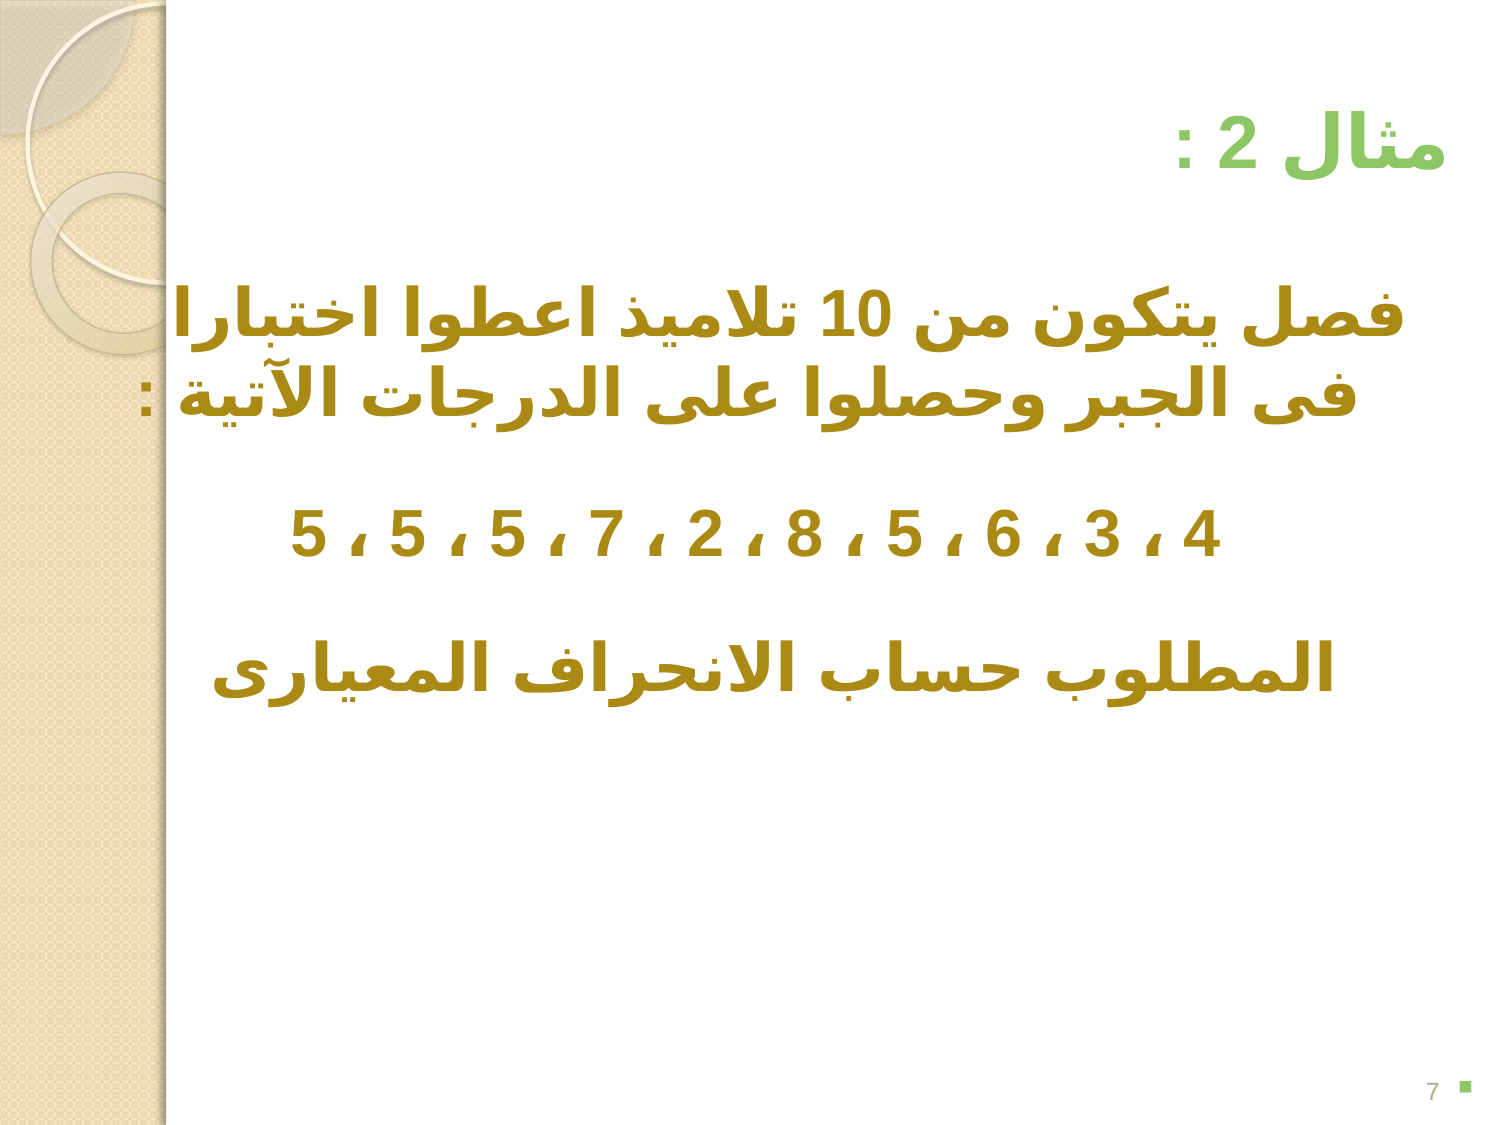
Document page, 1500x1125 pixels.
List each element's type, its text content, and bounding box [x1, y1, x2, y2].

title مثال 2 : [235, 45, 1466, 233]
slide_number 7 [1413, 1034, 1488, 1113]
list فصل يتكون من 10 تلاميذ اعطوا اختبارا فى الجبر وحصلوا على الدرجات الآتية : 4 ، 3 ، 6 ، 5 ، 8 ، 2 ، 7 ، 5 ، 5 ، 5 المطلوب حساب الانحراف المعيارى [87, 262, 1438, 1001]
